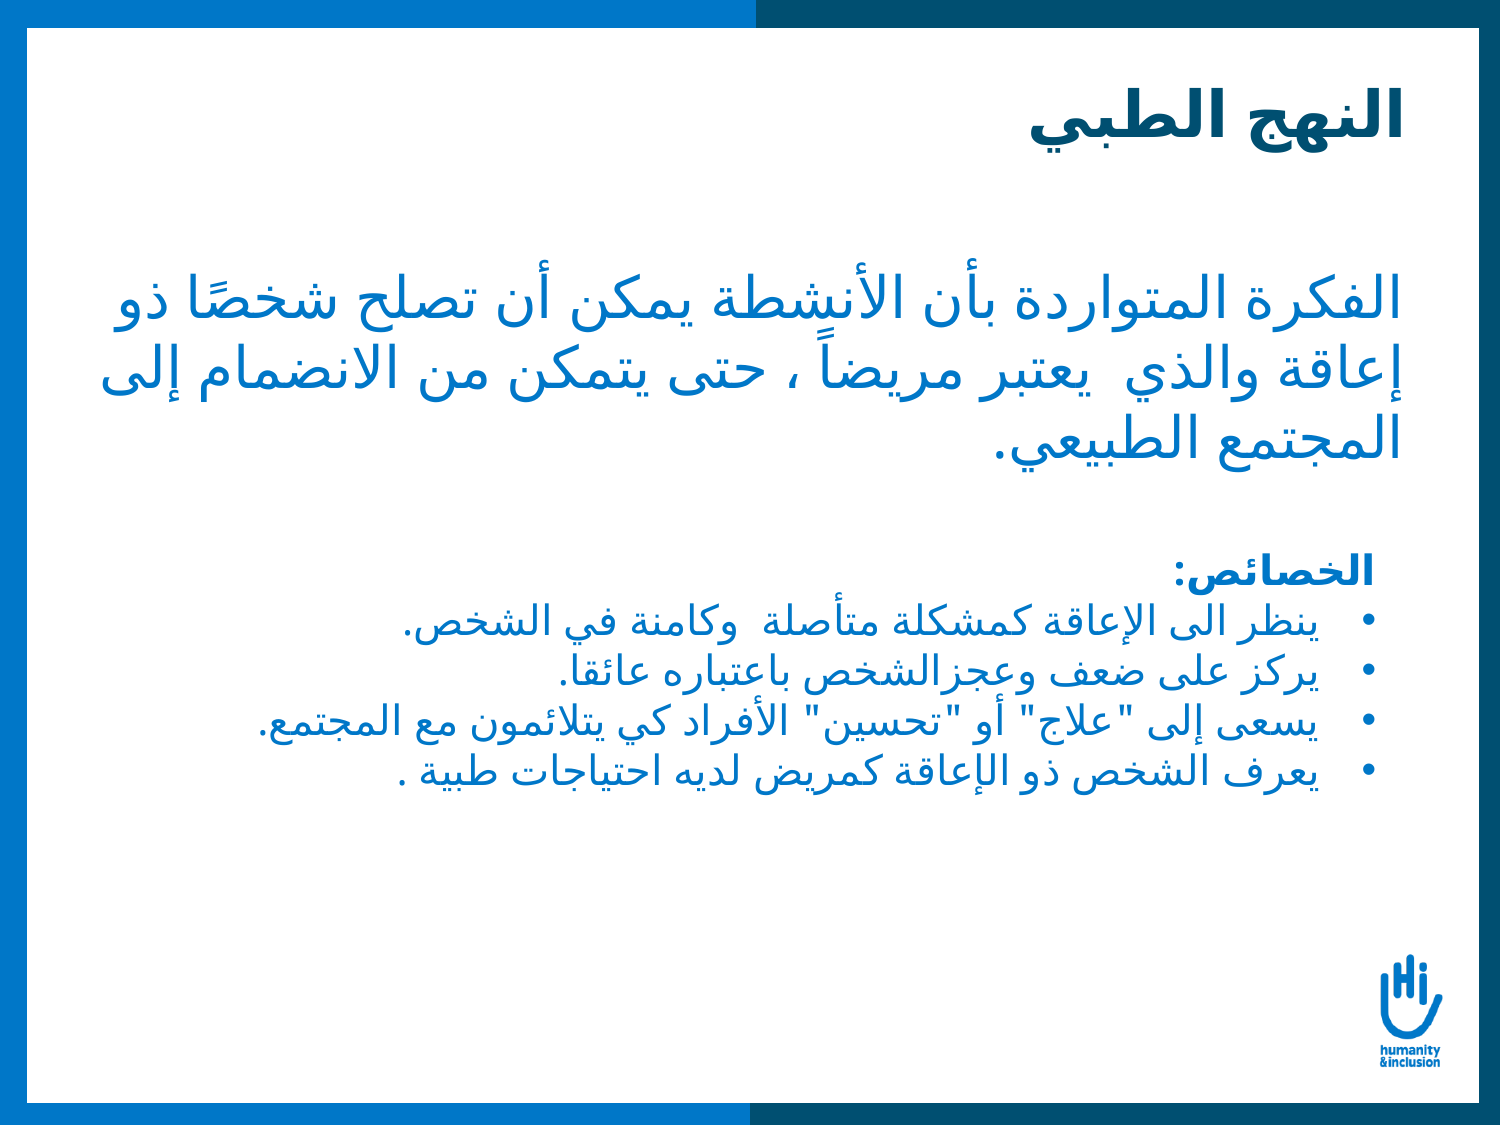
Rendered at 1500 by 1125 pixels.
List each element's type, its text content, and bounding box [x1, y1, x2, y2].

text_box الخصائص: ينظر الى الإعاقة كمشكلة متأصلة وكامنة في الشخص. يركز على ضعف وعجزالشخص باعتباره عائقا. يسعى إلى "علاج" أو "تحسين" الأفراد كي يتلائمون مع المجتمع. يعرف الشخص ذو الإعاقة كمريض لديه احتياجات طبية . [109, 536, 1391, 802]
picture [1369, 942, 1451, 1078]
title النهج الطبي [78, 60, 1419, 242]
text_box الفكرة المتواردة بأن الأنشطة يمكن أن تصلح شخصًا ذو إعاقة والذي يعتبر مريضاً ، حتى يتمكن من الانضمام إلى المجتمع الطبيعي. [80, 252, 1420, 478]
